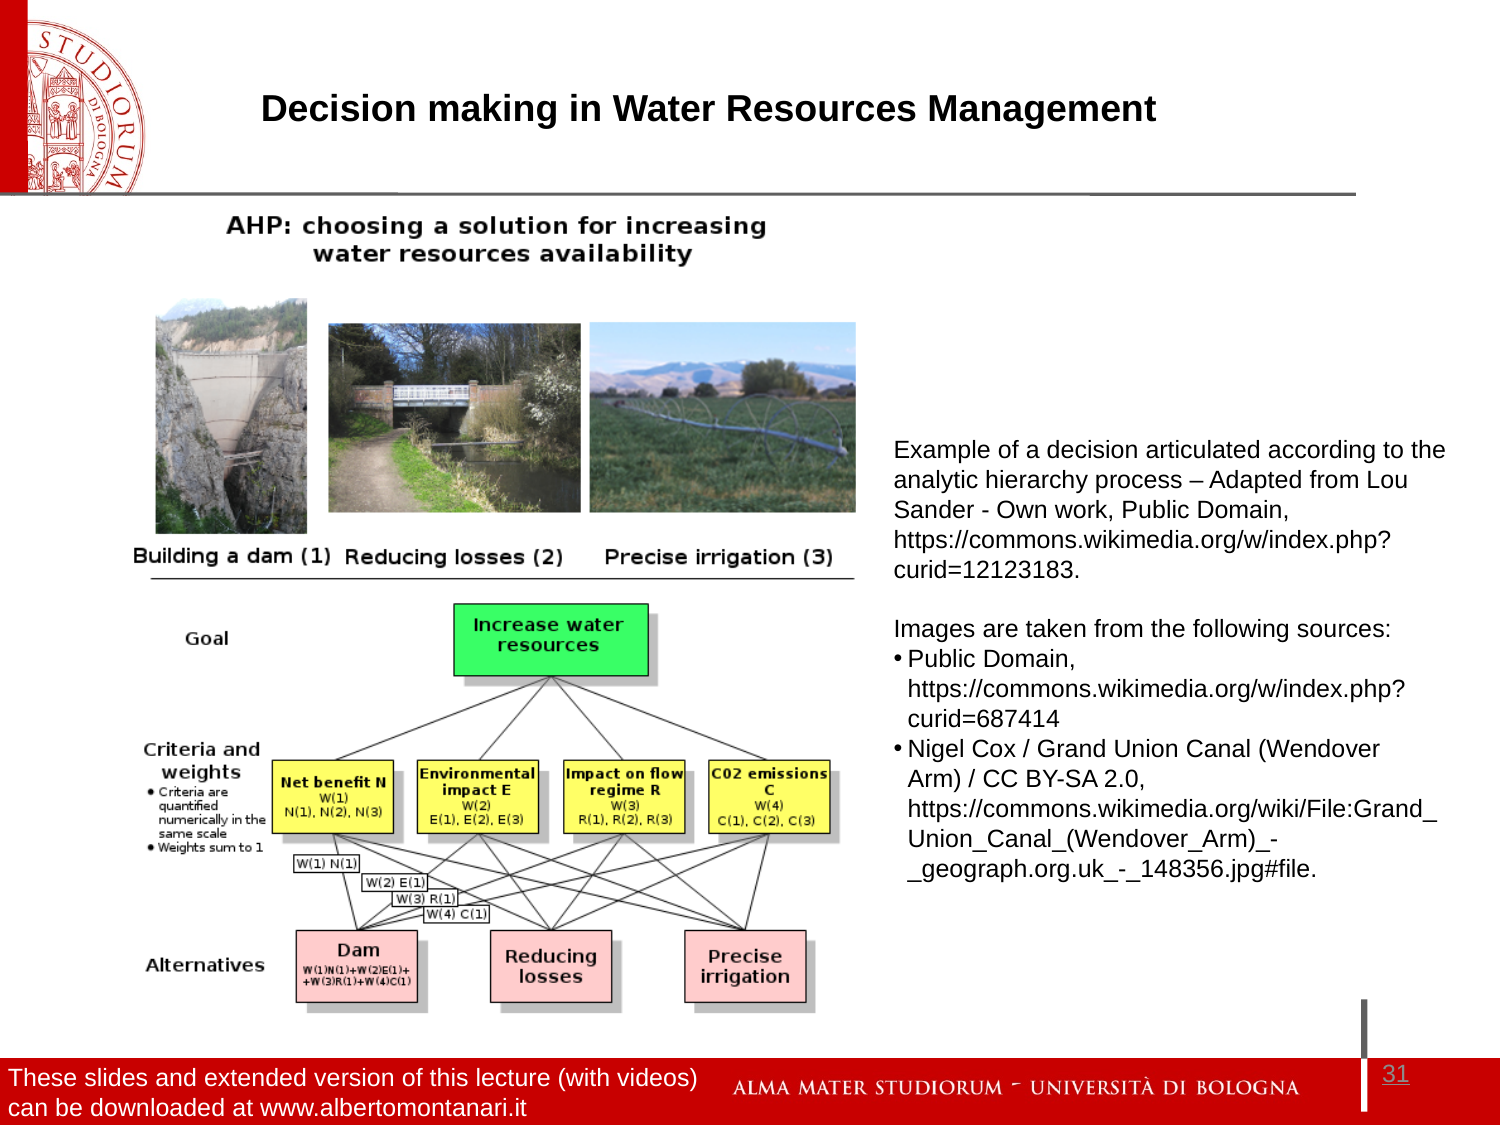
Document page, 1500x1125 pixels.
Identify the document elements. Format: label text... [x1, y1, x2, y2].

picture [28, 16, 151, 192]
text_box Example of a decision articulated according to the analytic hierarchy process – Adapted from Lou Sander - Own work, Public Domain, https://commons.wikimedia.org/w/index.php?curid=12123183. Images are taken from the following sources: Public Domain, https://commons.wikimedia.org/w/index.php?curid=687414 Nigel Cox / Grand Union Canal (Wendover Arm) / CC BY-SA 2.0, https://commons.wikimedia.org/wiki/File:Grand_Union_Canal_(Wendover_Arm)_-_geograph.org.uk_-_148356.jpg#file. [878, 425, 1465, 920]
picture [128, 210, 861, 1046]
picture [0, 1058, 1500, 1125]
slide_number 31 [1074, 1042, 1425, 1103]
